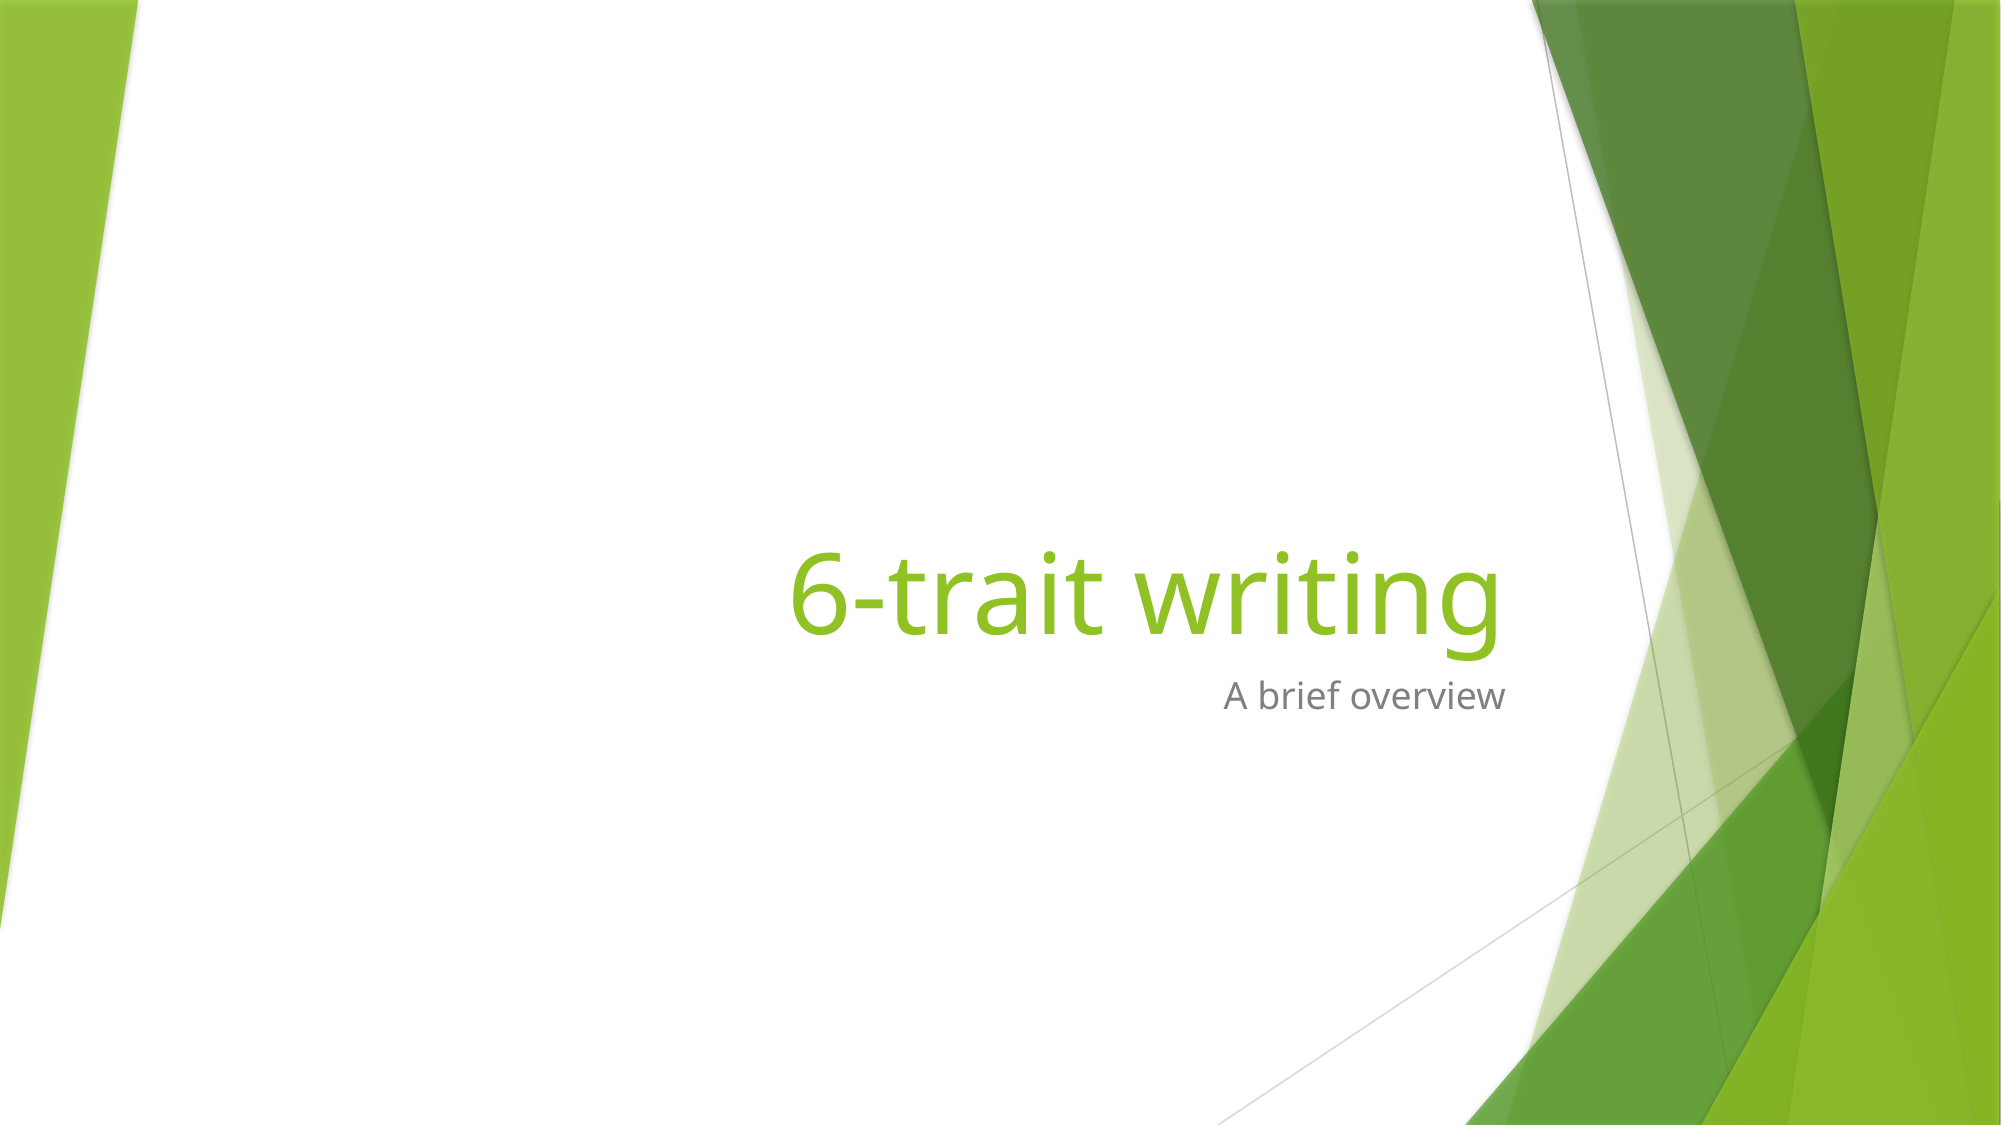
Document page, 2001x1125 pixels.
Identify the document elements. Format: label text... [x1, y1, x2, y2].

title 6-trait writing [247, 394, 1522, 664]
subtitle A brief overview [247, 664, 1522, 845]
